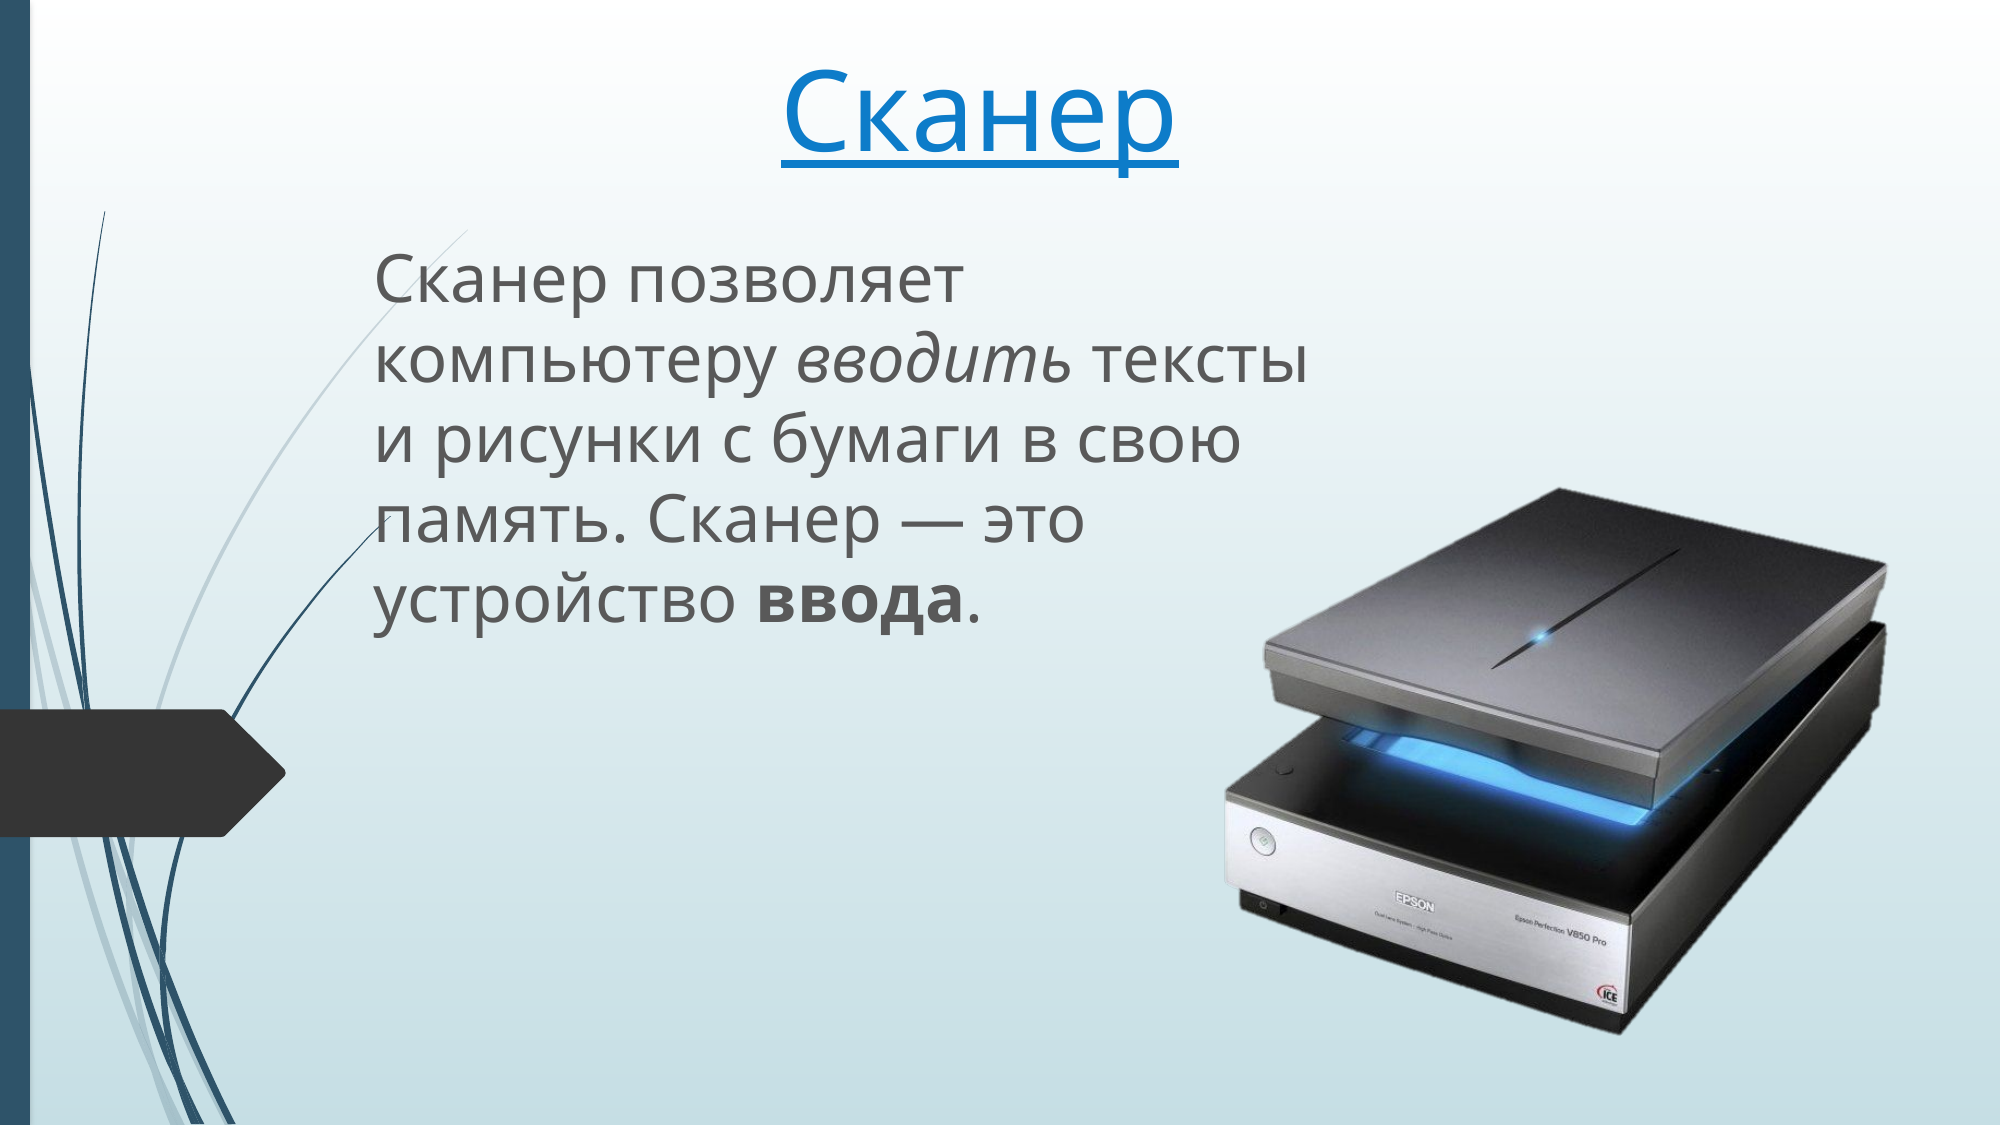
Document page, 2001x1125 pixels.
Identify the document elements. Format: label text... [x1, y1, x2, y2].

picture [1182, 477, 1911, 1049]
subtitle Сканер позволяет компьютеру вводить тексты и рисунки с бумаги в свою память. Сканер — это устройство ввода. [358, 228, 1350, 1063]
title Сканер [765, 0, 1350, 200]
